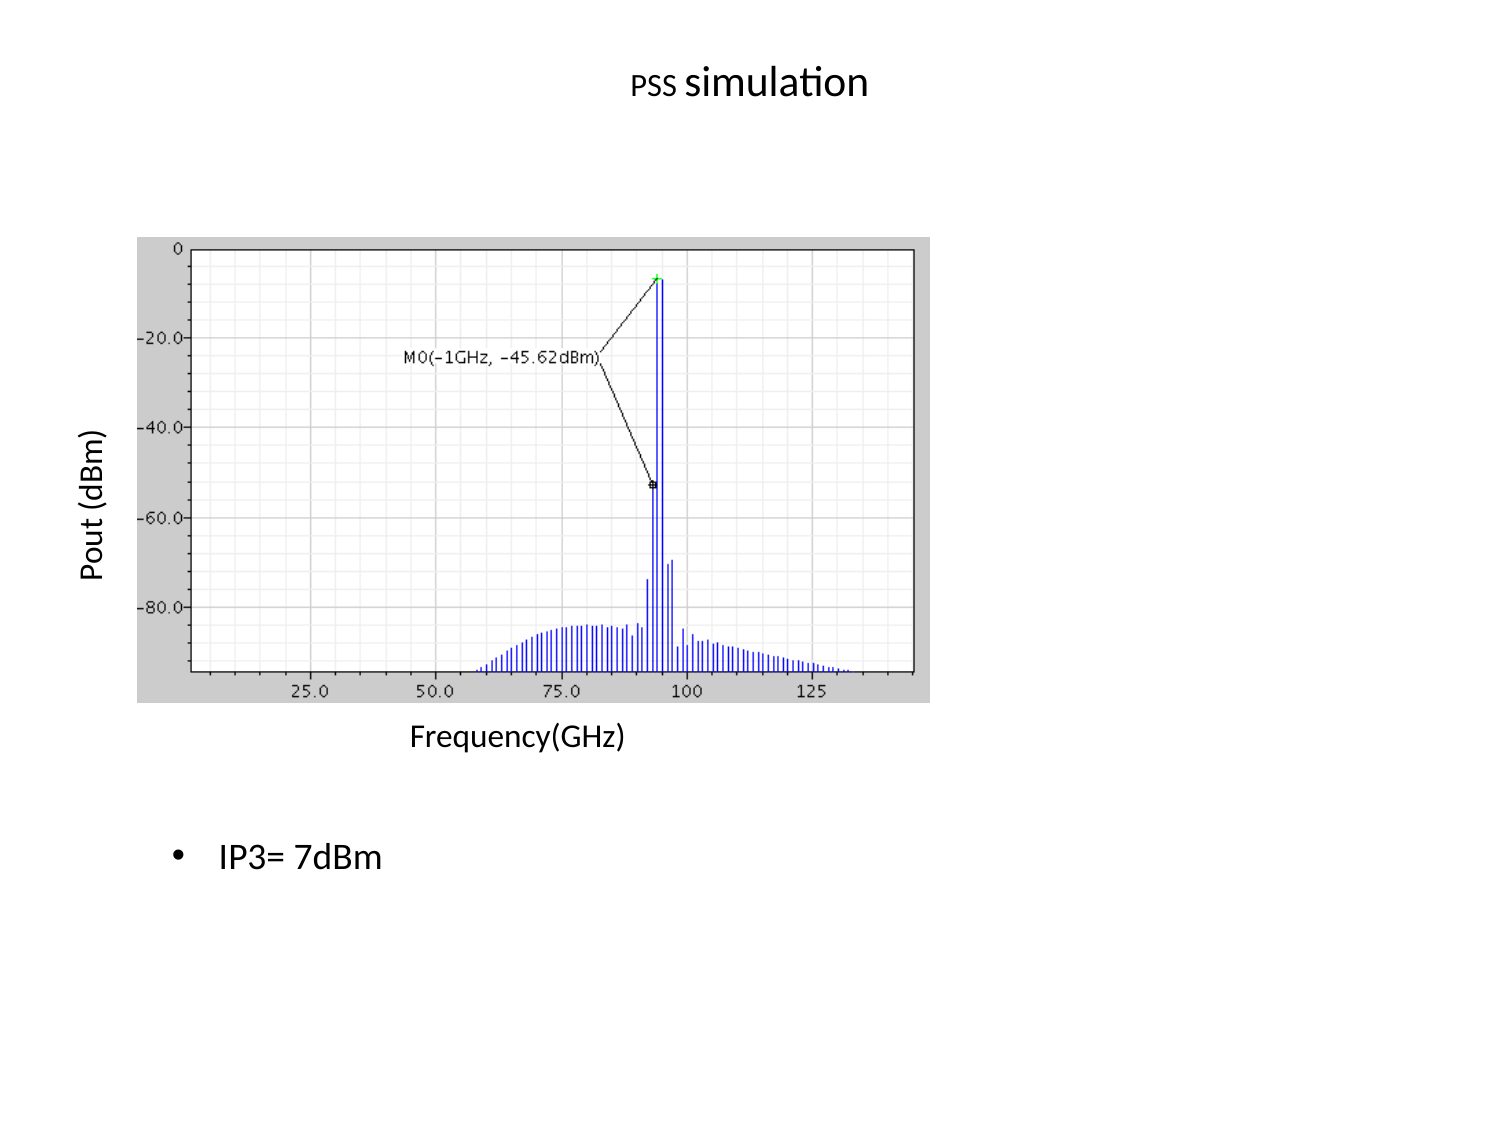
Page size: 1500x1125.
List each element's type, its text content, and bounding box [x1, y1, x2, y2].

title PSS simulation [75, 45, 1425, 113]
text_box IP3= 7dBm [157, 824, 398, 885]
text_box Frequency(GHz) [395, 711, 641, 762]
text_box Pout (dBm) [61, 414, 116, 596]
picture [137, 237, 930, 703]
